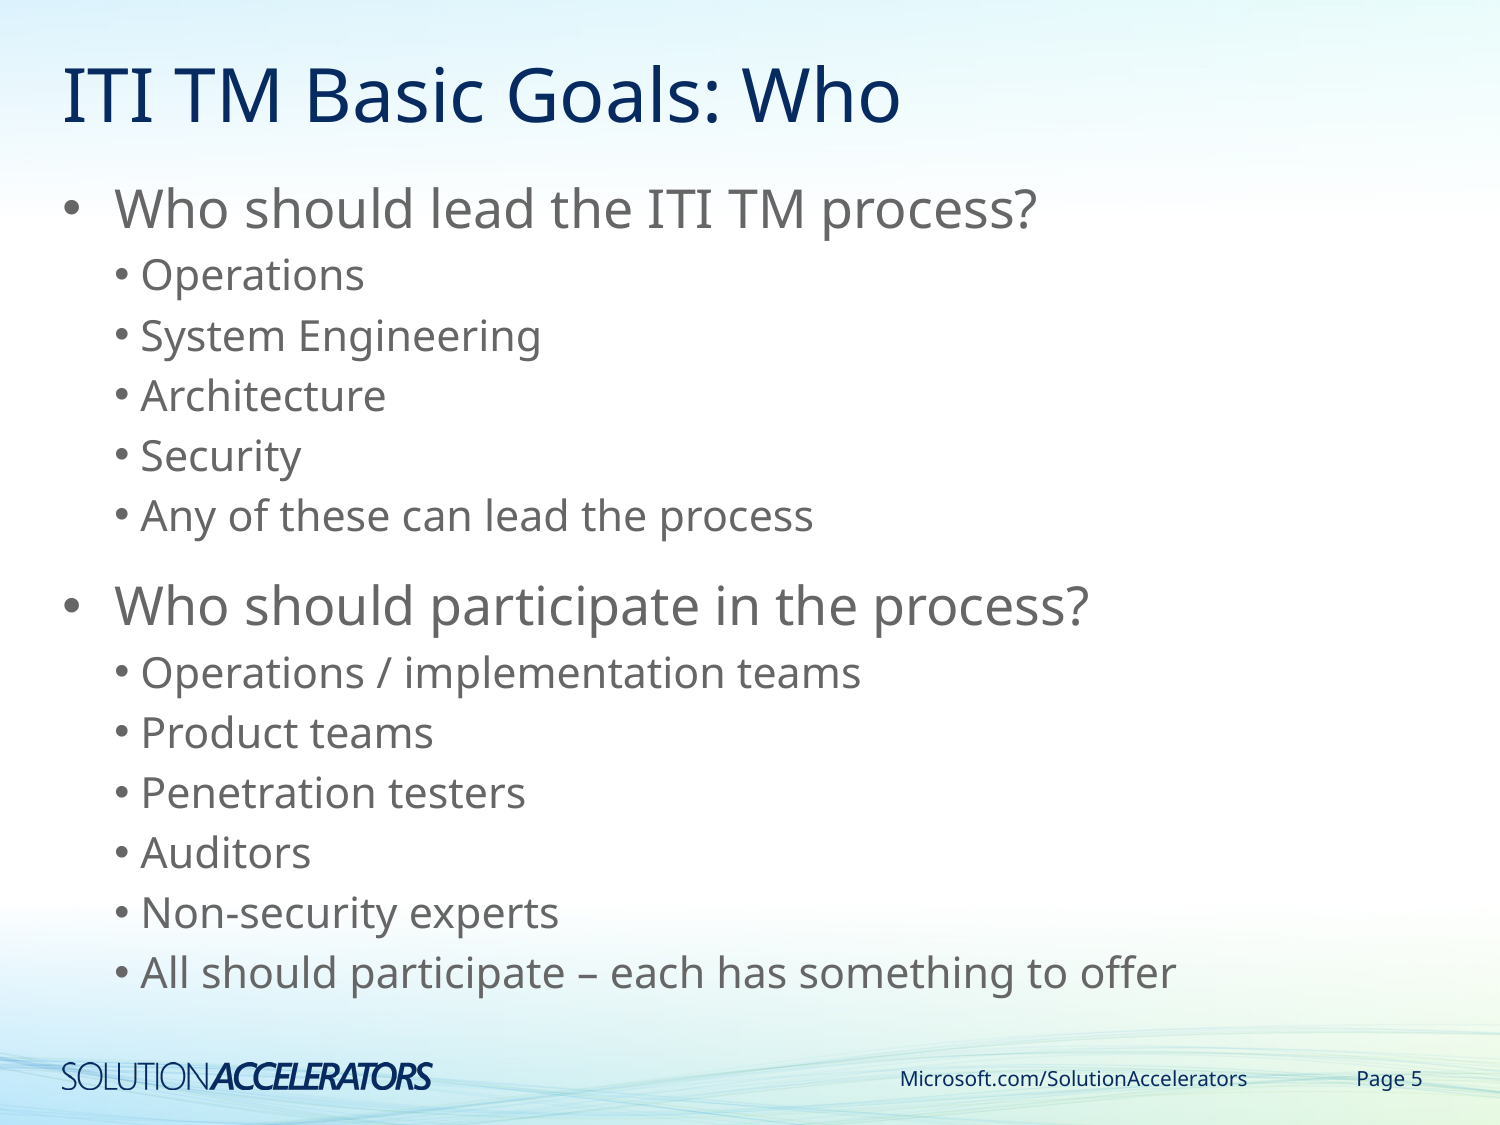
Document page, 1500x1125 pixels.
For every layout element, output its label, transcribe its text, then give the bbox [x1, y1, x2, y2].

list Who should lead the ITI TM process? Operations System Engineering Architecture Security Any of these can lead the process Who should participate in the process? Operations / implementation teams Product teams Penetration testers Auditors Non-security experts All should participate – each has something to offer [62, 174, 1438, 1005]
footer Microsoft.com/SolutionAccelerators [787, 1050, 1263, 1110]
picture [0, 0, 1500, 1125]
title ITI TM Basic Goals: Who [62, 37, 1438, 138]
slide_number Page 5 [1287, 1050, 1438, 1110]
